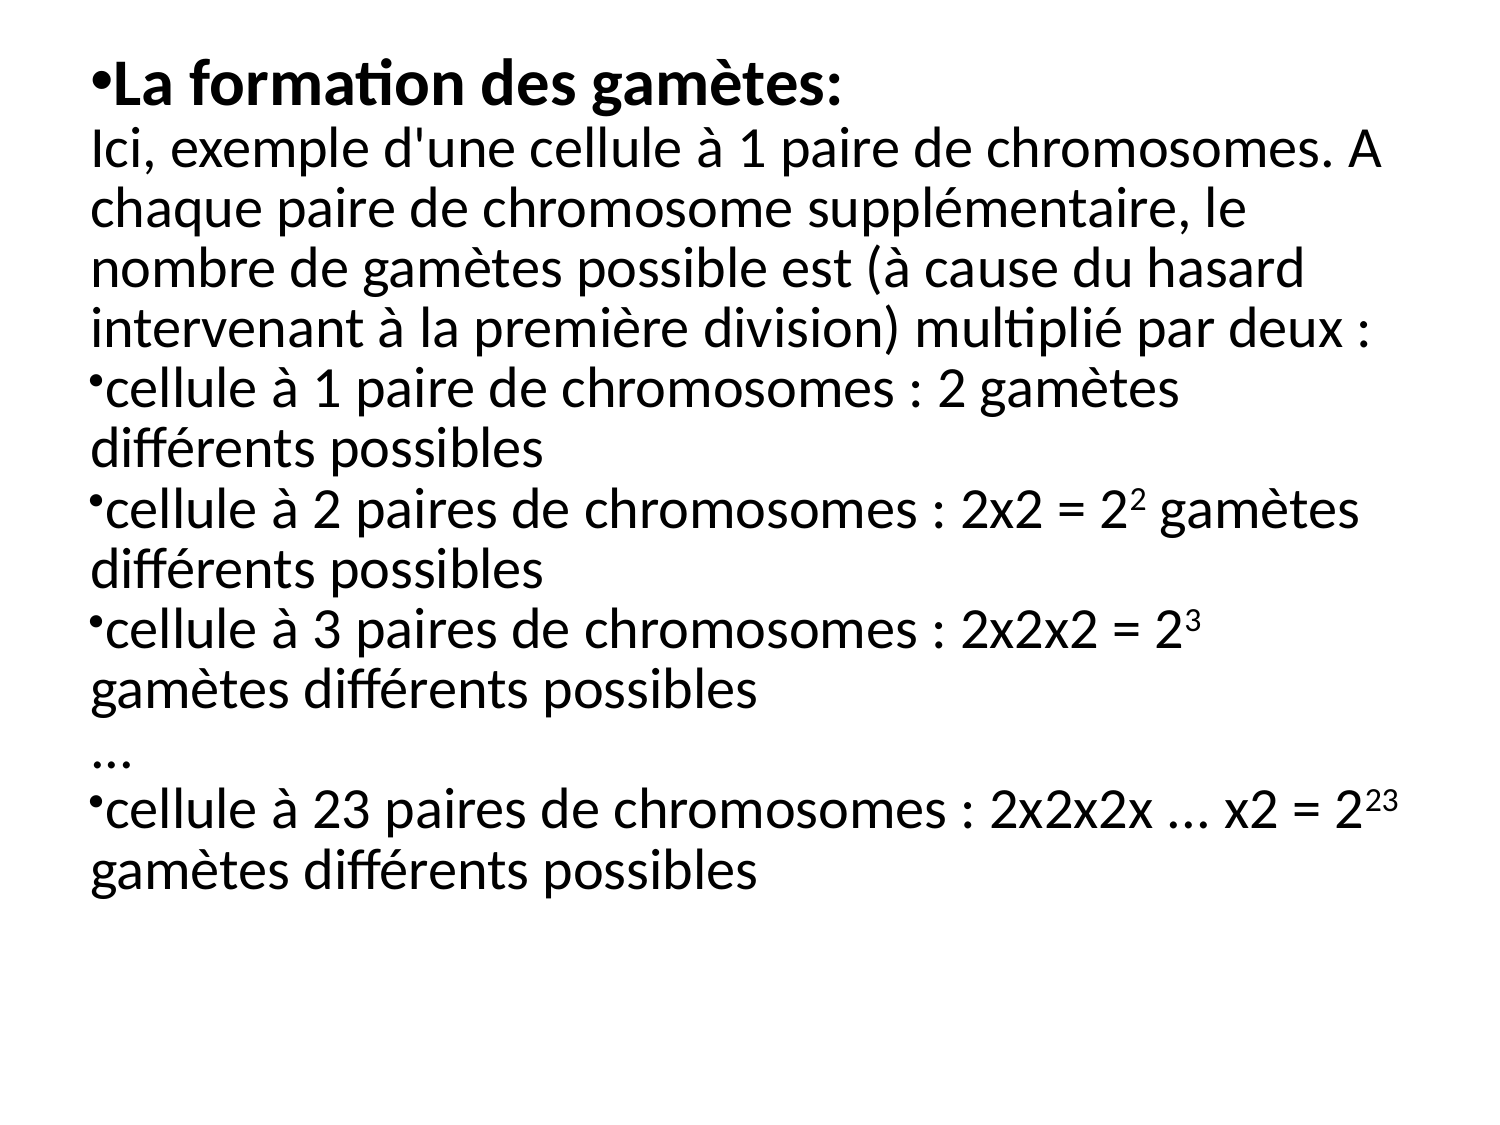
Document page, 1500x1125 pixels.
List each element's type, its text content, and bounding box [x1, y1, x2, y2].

list La formation des gamètes: Ici, exemple d'une cellule à 1 paire de chromosomes. A chaque paire de chromosome supplémentaire, le nombre de gamètes possible est (à cause du hasard intervenant à la première division) multiplié par deux : cellule à 1 paire de chromosomes : 2 gamètes différents possibles cellule à 2 paires de chromosomes : 2x2 = 22 gamètes différents possibles cellule à 3 paires de chromosomes : 2x2x2 = 23 gamètes différents possibles ... cellule à 23 paires de chromosomes : 2x2x2x ... x2 = 223 gamètes différents possibles [75, 42, 1425, 1005]
